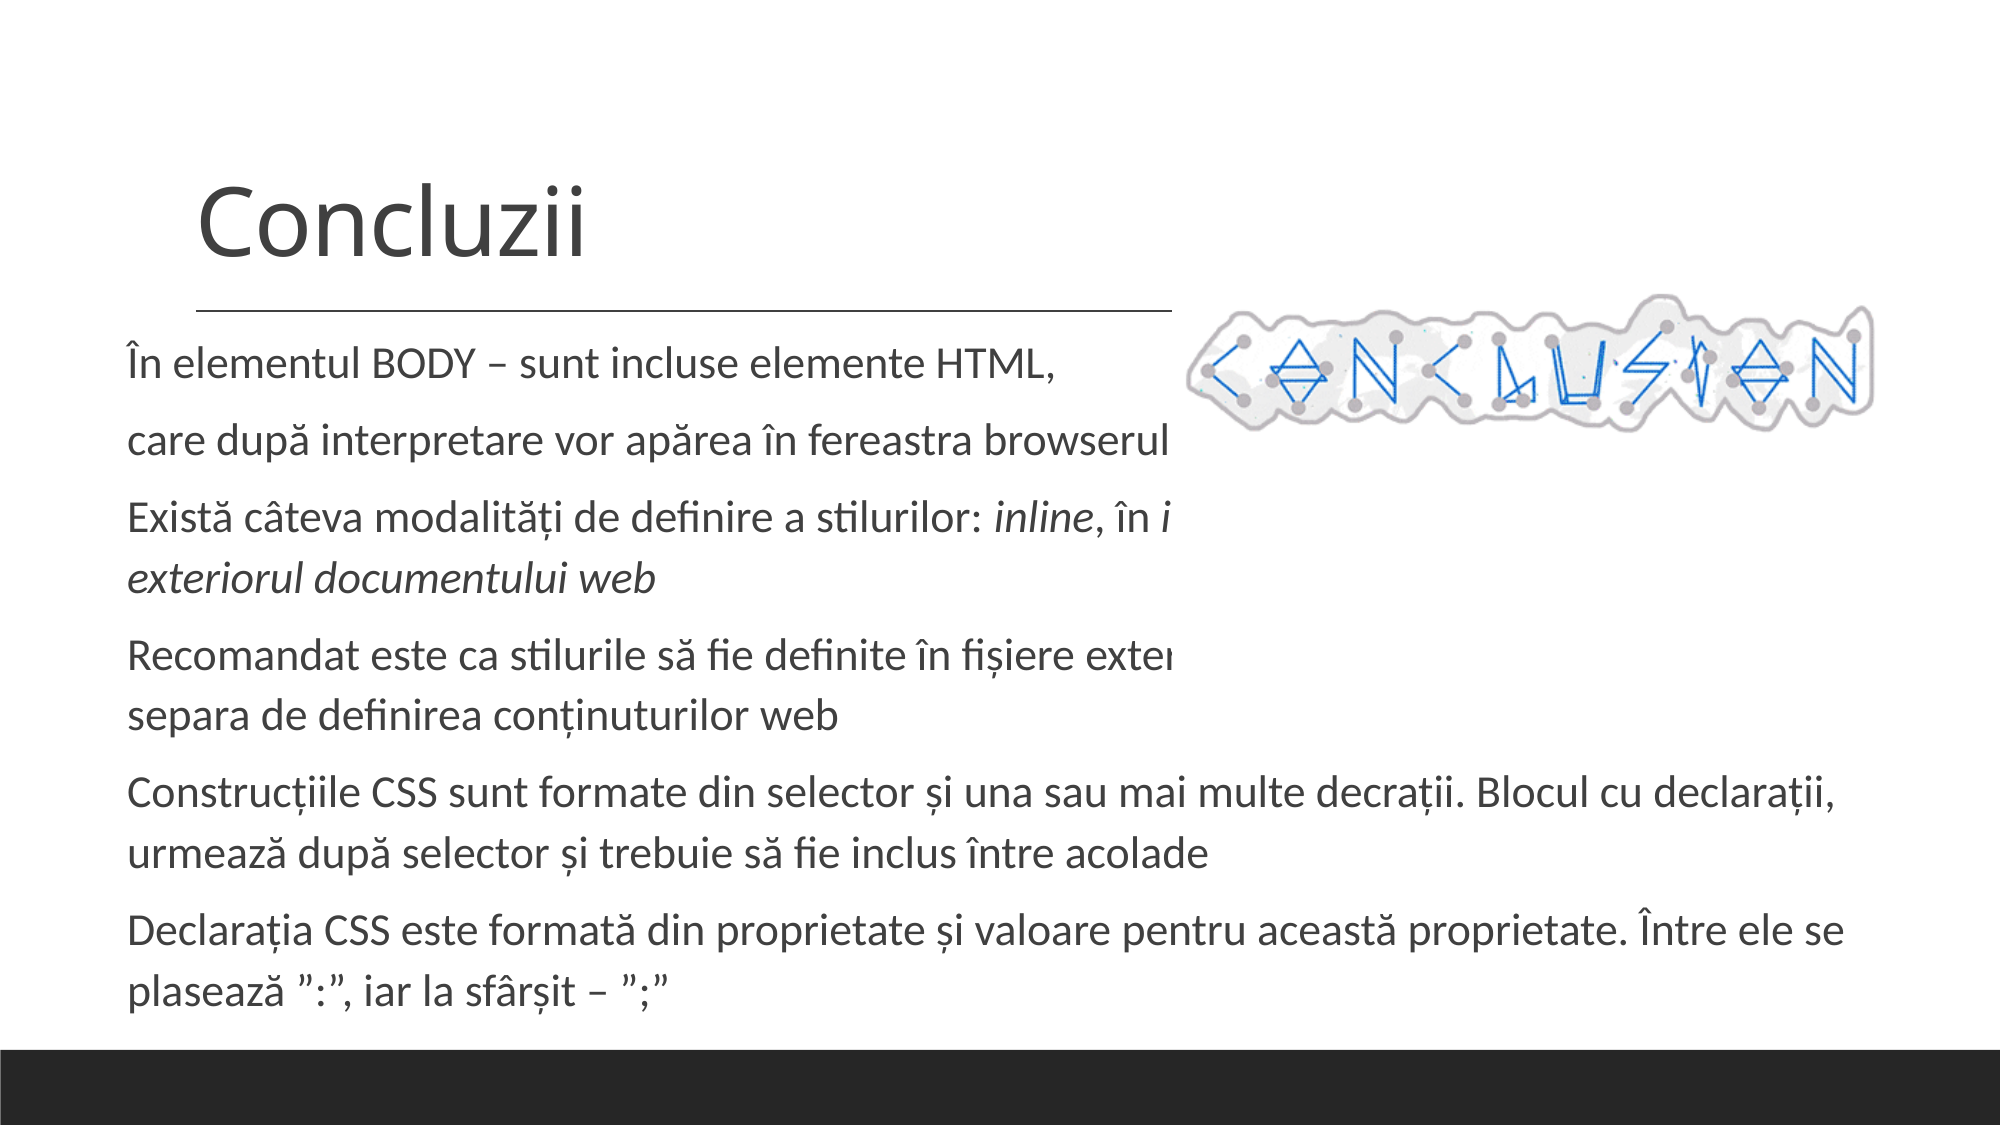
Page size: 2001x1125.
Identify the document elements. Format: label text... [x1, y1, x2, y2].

title Concluzii [180, 47, 1169, 285]
list În elementul BODY – sunt incluse elemente HTML, care după interpretare vor apărea în fereastra browserului Există câteva modalități de definire a stilurilor: inline, în interiorul documentului web și în exteriorul documentului web Recomandat este ca stilurile să fie definite în fișiere externe documentului web, pentru a le separa de definirea conținuturilor web Construcțiile CSS sunt formate din selector și una sau mai multe decrații. Blocul cu declarații, urmează după selector și trebuie să fie inclus între acolade Declarația CSS este formată din proprietate și valoare pentru această proprietate. Între ele se plasează ”:”, iar la sfârșit – ”;” [112, 319, 1909, 1035]
picture [1172, 25, 1889, 741]
